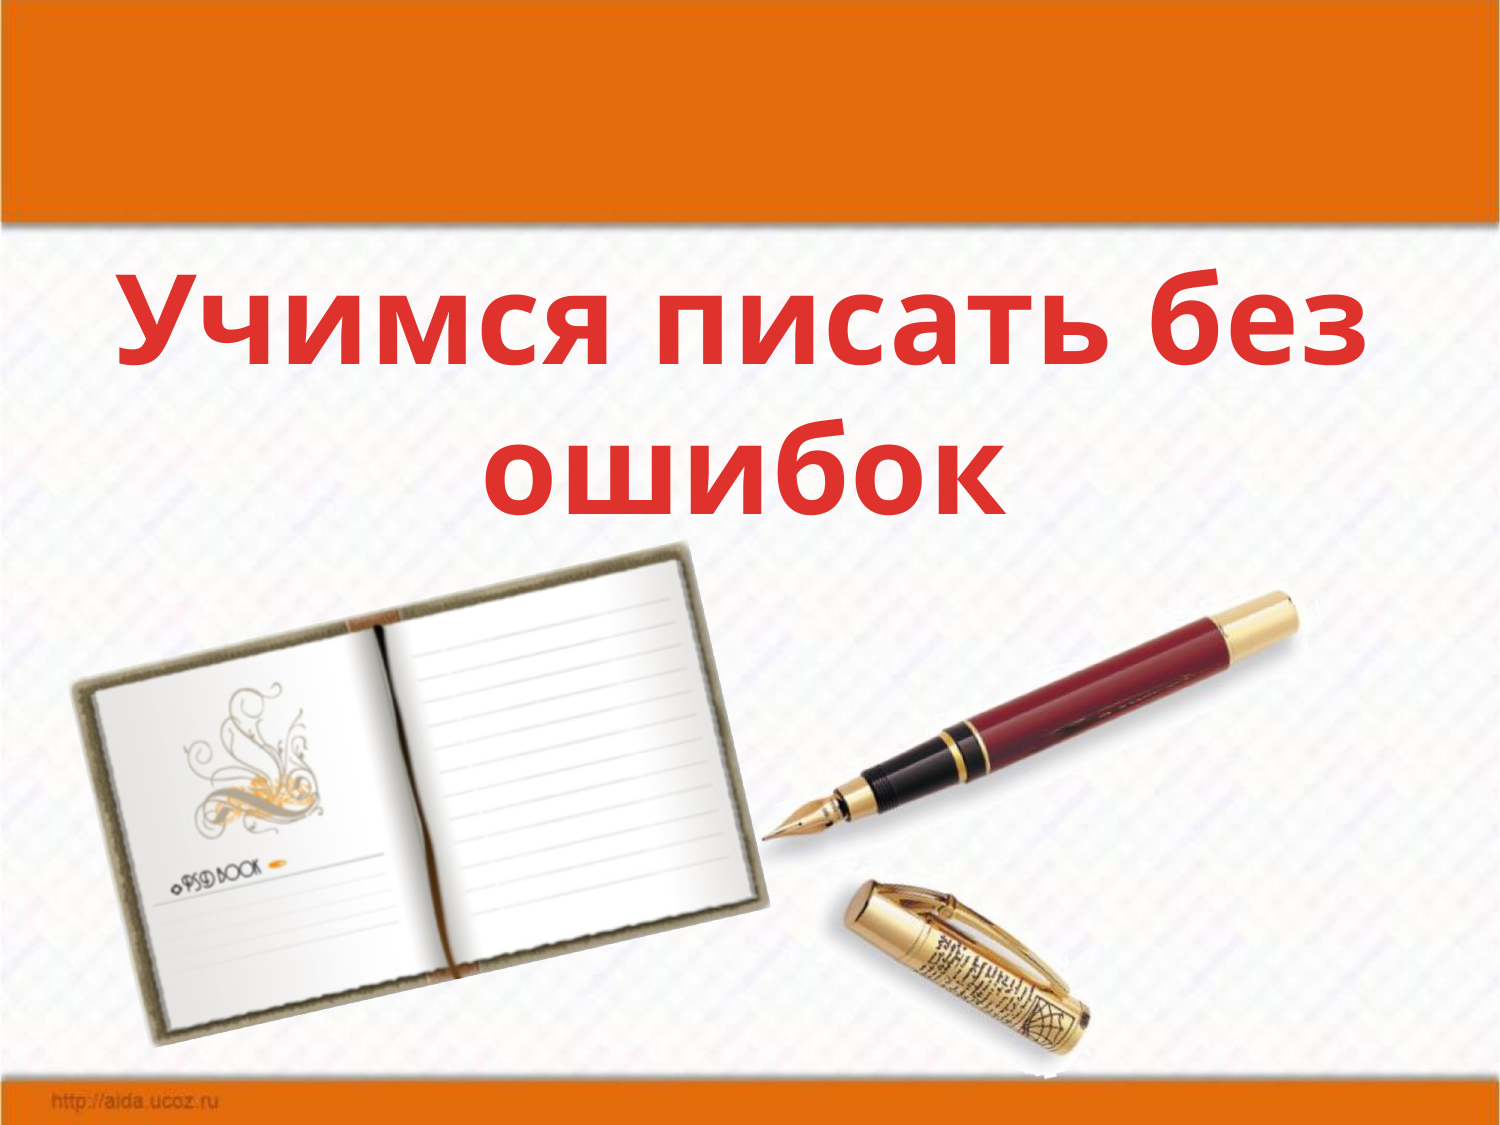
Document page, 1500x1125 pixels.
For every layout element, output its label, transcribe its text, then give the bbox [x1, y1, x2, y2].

text_box Учимся писать без ошибок [88, 231, 1400, 547]
picture [0, 0, 1500, 1125]
